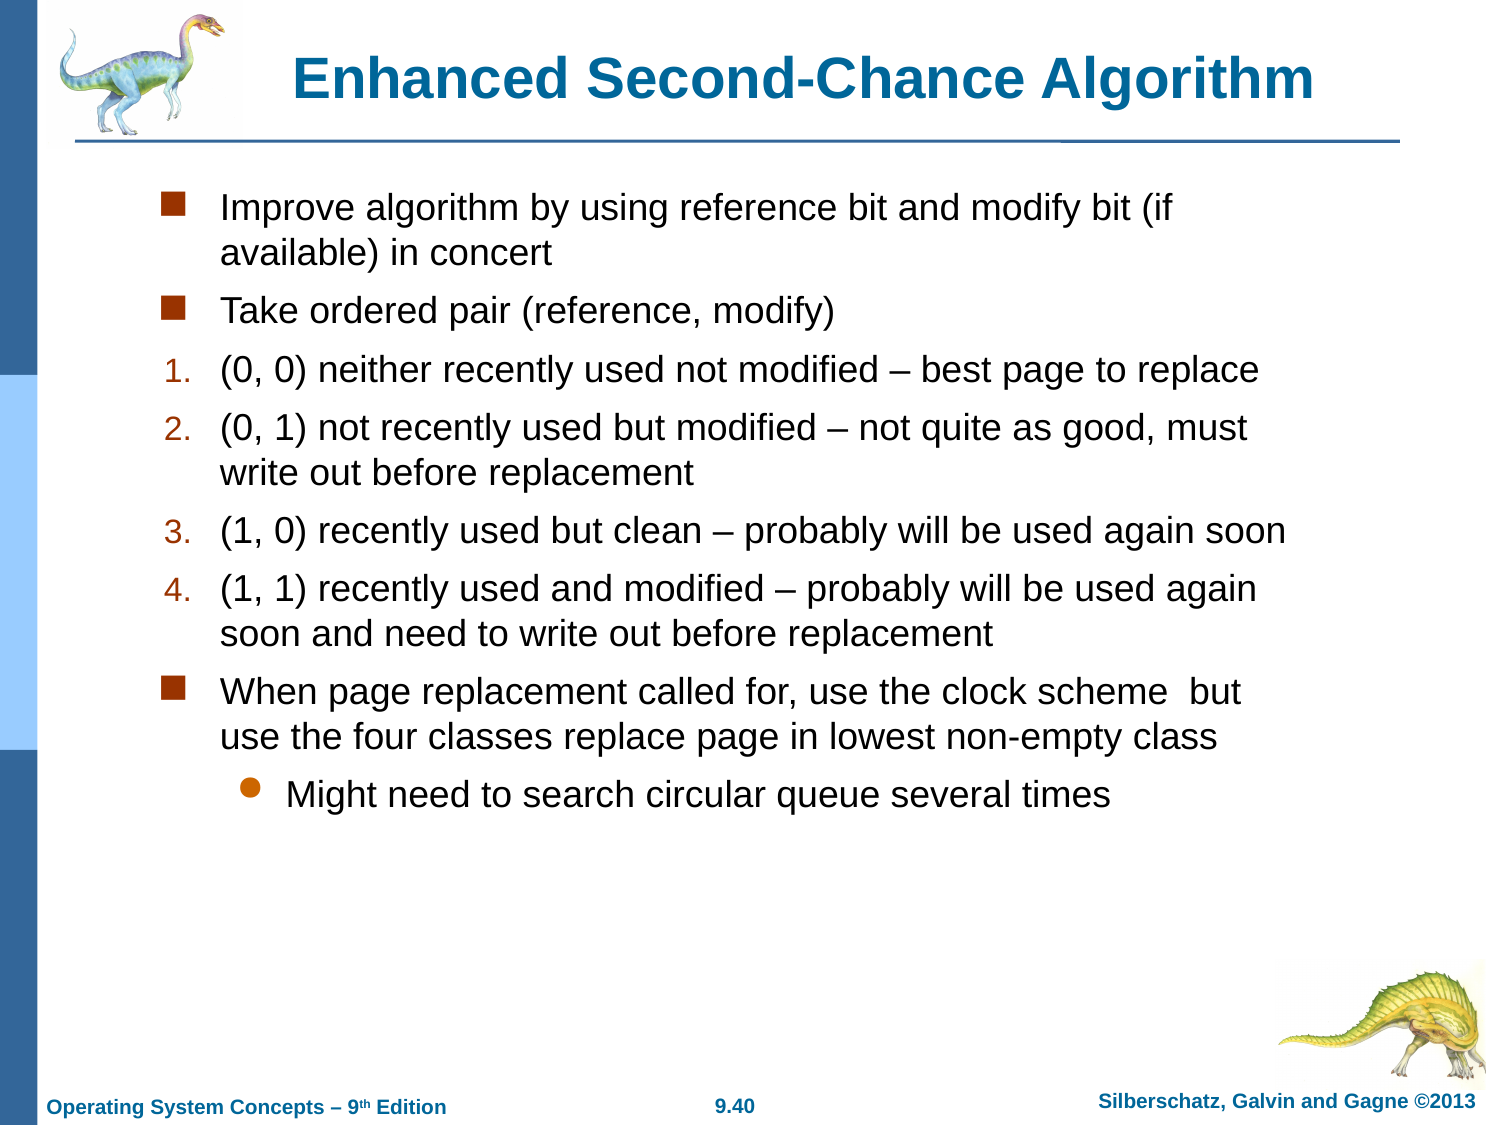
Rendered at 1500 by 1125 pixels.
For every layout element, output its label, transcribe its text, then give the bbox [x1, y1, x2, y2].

title Enhanced Second-Chance Algorithm [166, 22, 1442, 118]
picture [46, 0, 243, 149]
picture [1275, 959, 1486, 1090]
list Improve algorithm by using reference bit and modify bit (if available) in concert Take ordered pair (reference, modify) (0, 0) neither recently used not modified – best page to replace (0, 1) not recently used but modified – not quite as good, must write out before replacement (1, 0) recently used but clean – probably will be used again soon (1, 1) recently used and modified – probably will be used again soon and need to write out before replacement When page replacement called for, use the clock scheme but use the four classes replace page in lowest non-empty class Might need to search circular queue several times [148, 175, 1324, 1021]
